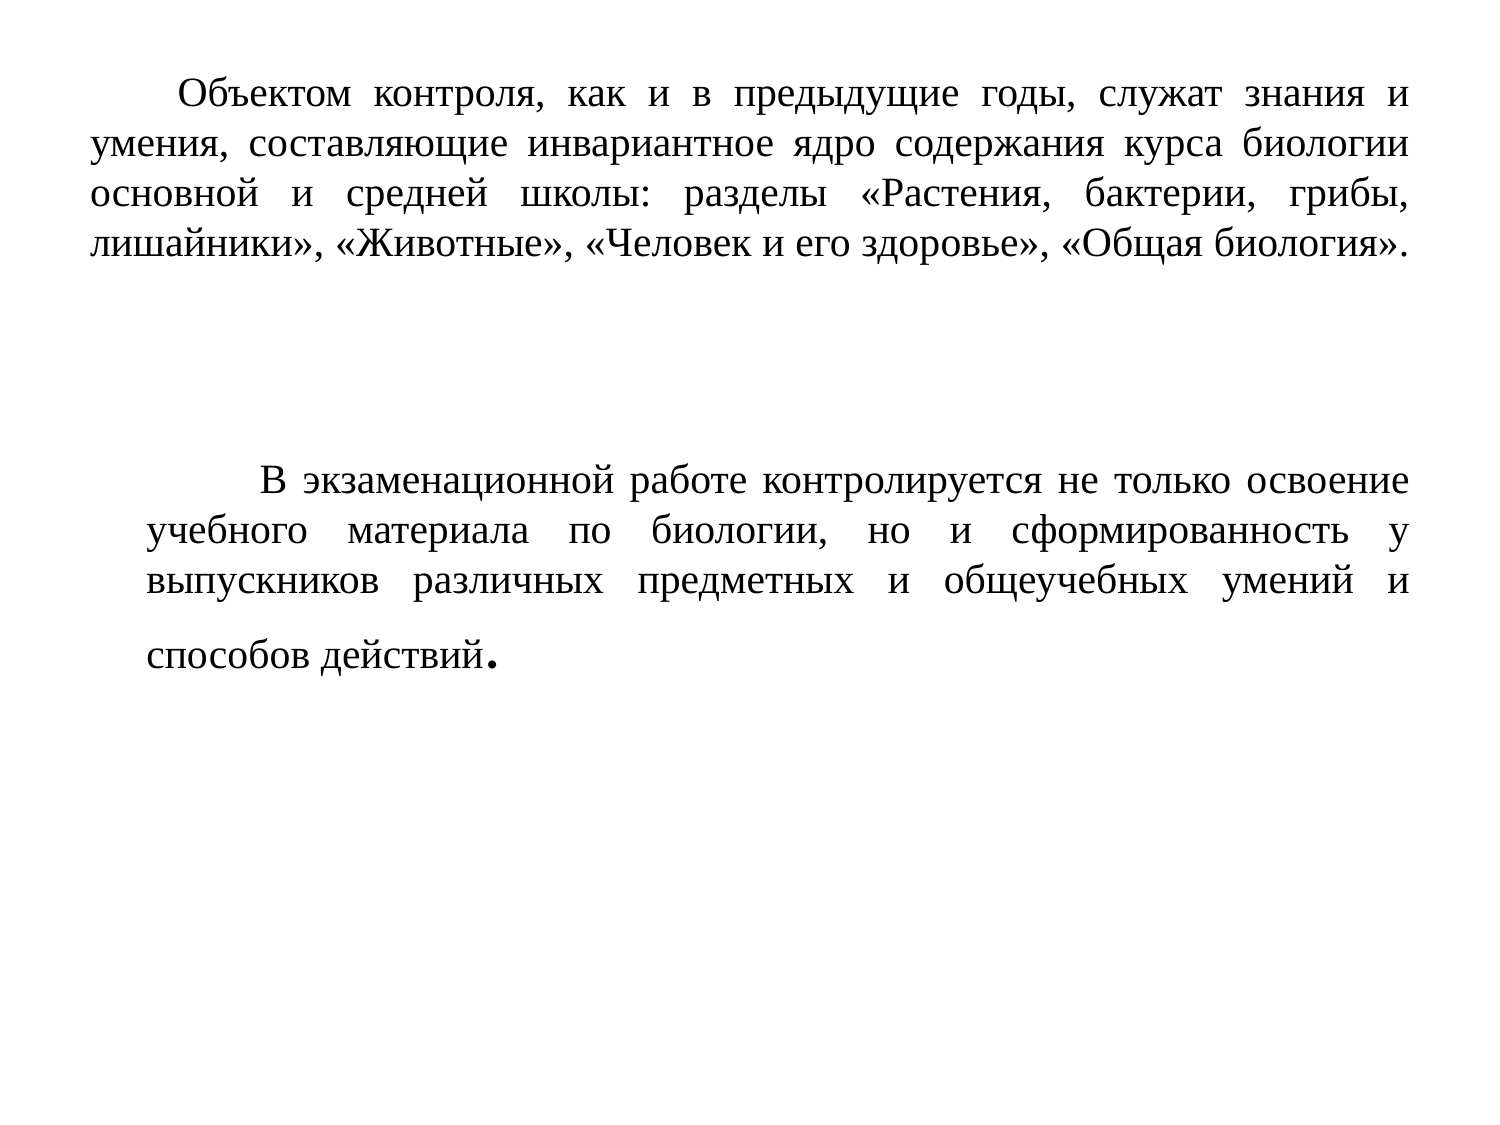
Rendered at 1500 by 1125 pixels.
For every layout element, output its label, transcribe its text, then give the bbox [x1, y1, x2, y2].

title Объектом контроля, как и в предыдущие годы, служат знания и умения, составляющие инвариантное ядро содержания курса биологии основной и средней школы: разделы «Растения, бактерии, грибы, лишайники», «Животные», «Человек и его здоровье», «Общая биология». [75, 45, 1425, 386]
list В экзаменационной работе контролируется не только освоение учебного материала по биологии, но и сформированность у выпускников различных предметных и общеучебных умений и способов действий. [75, 444, 1425, 1005]
